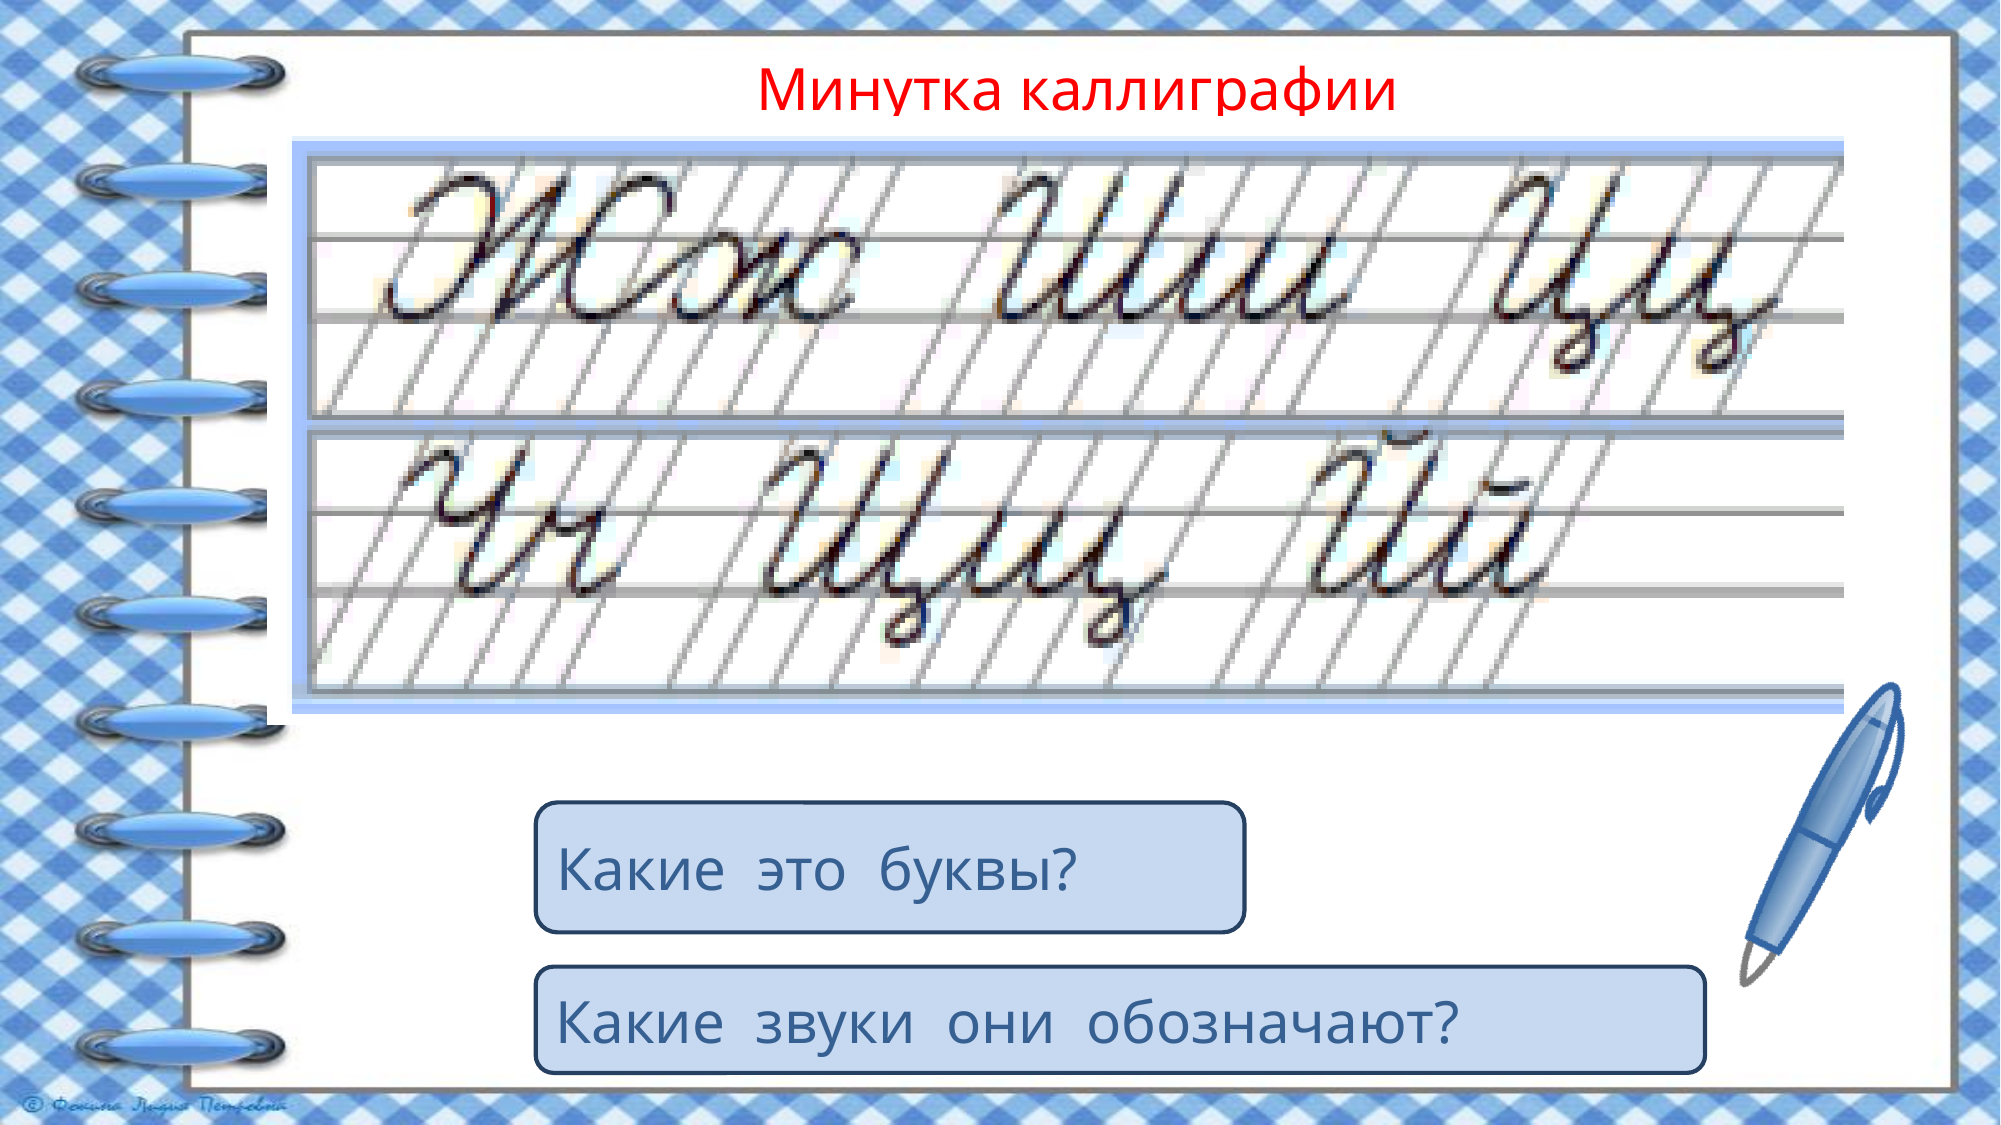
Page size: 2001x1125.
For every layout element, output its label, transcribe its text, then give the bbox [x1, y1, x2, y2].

picture [0, 0, 2001, 1125]
text_box Какие это буквы? [533, 800, 1247, 935]
text_box Какие звуки они обозначают? [533, 964, 1708, 1076]
title Минутка каллиграфии [480, 45, 1675, 114]
